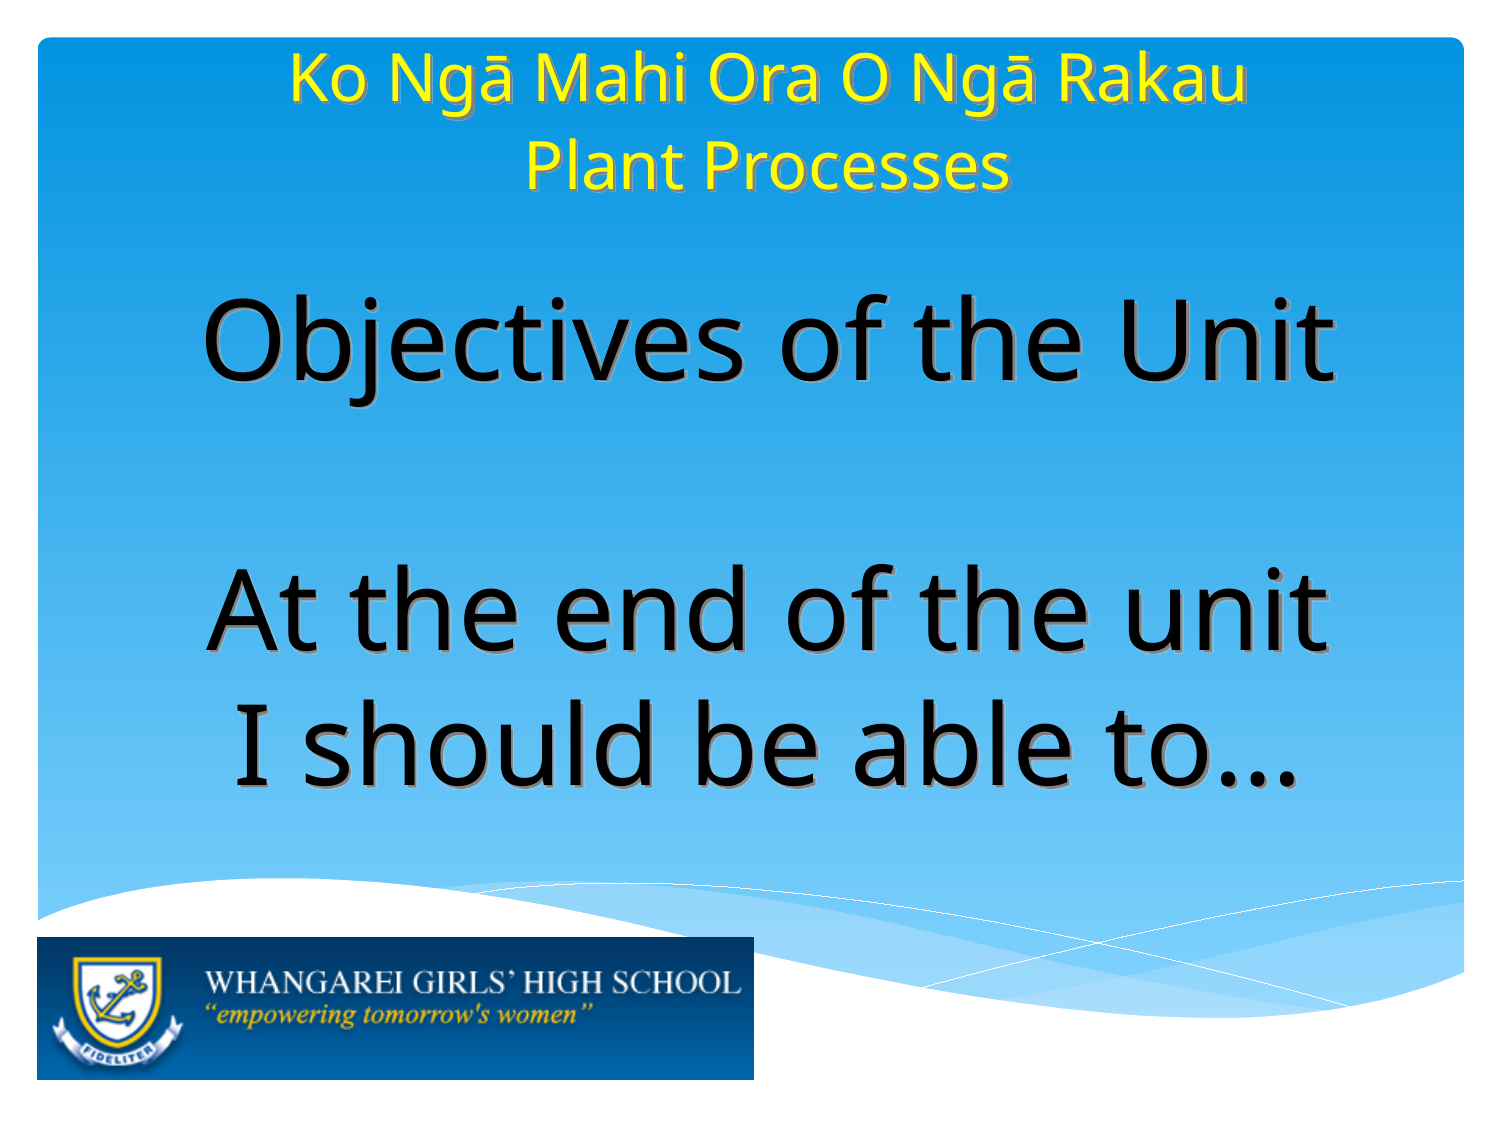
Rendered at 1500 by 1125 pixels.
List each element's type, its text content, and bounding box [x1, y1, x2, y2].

picture [37, 937, 754, 1080]
text_box Objectives of the Unit At the end of the unit I should be able to… [162, 213, 1375, 913]
text_box Ko Ngā Mahi Ora O Ngā Rakau [162, 24, 1375, 112]
text_box Plant Processes [162, 112, 1375, 213]
